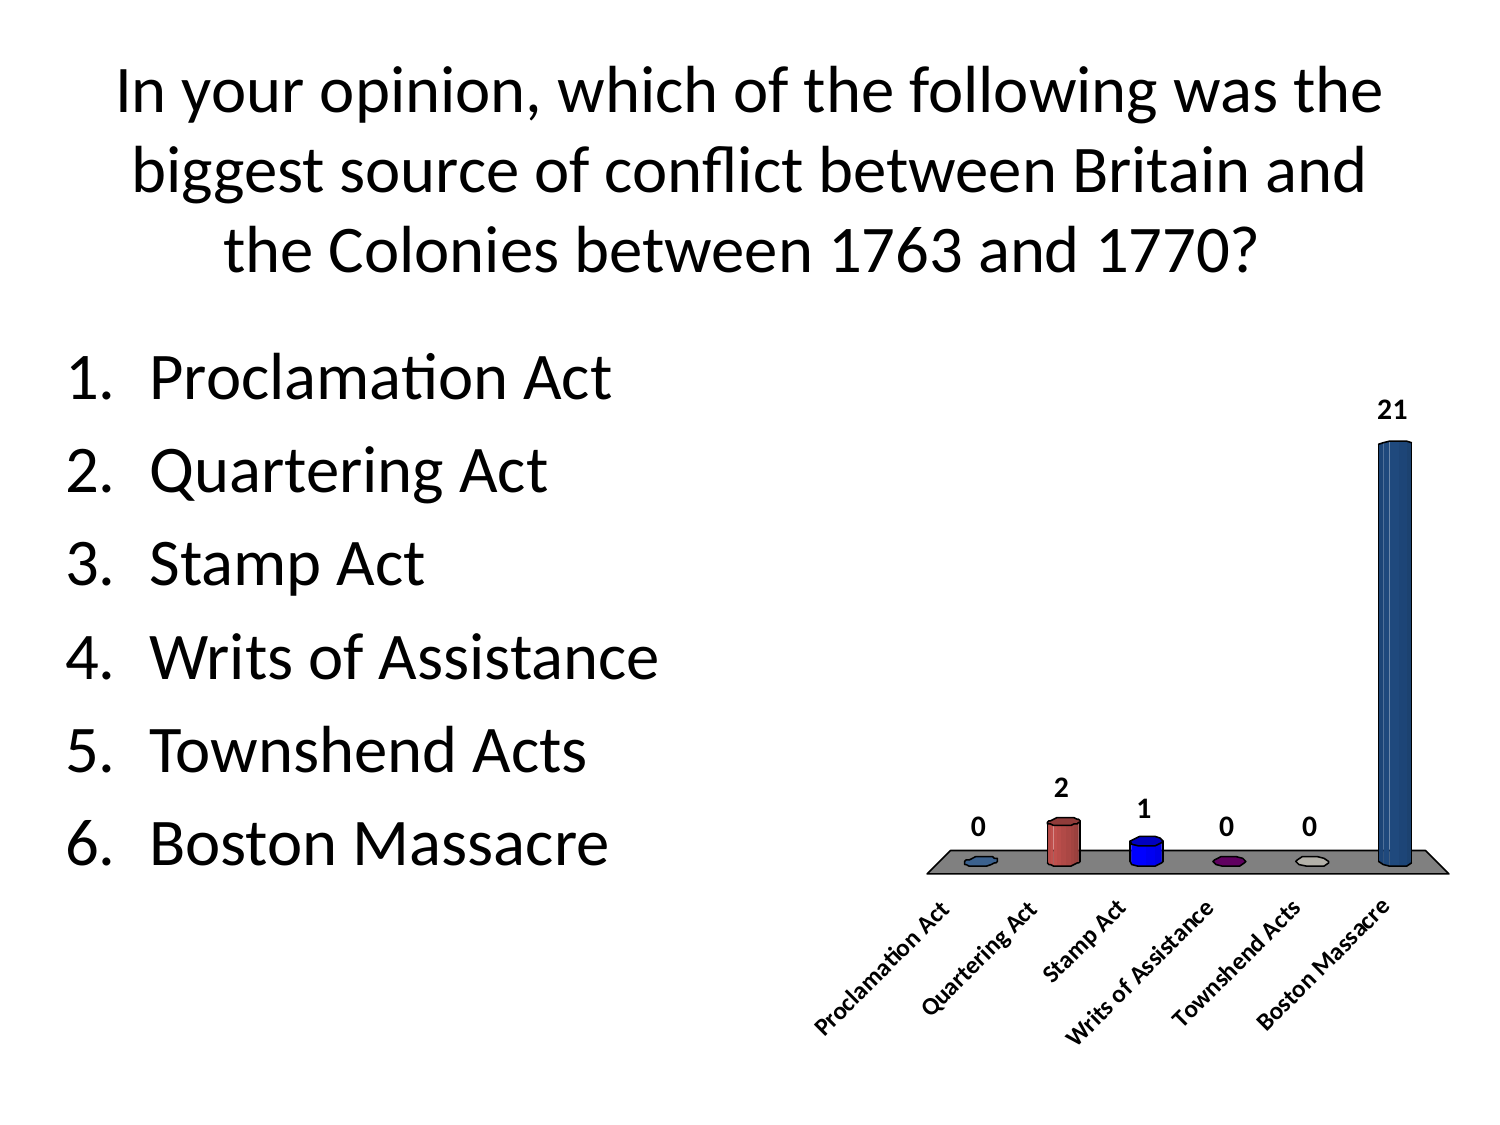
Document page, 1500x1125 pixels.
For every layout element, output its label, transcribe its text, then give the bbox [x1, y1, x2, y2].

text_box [739, 270, 1490, 1115]
title In your opinion, which of the following was the biggest source of conflict between Britain and the Colonies between 1763 and 1770? [75, 45, 1425, 288]
list Proclamation Act Quartering Act Stamp Act Writs of Assistance Townshend Acts Boston Massacre [50, 324, 725, 1068]
